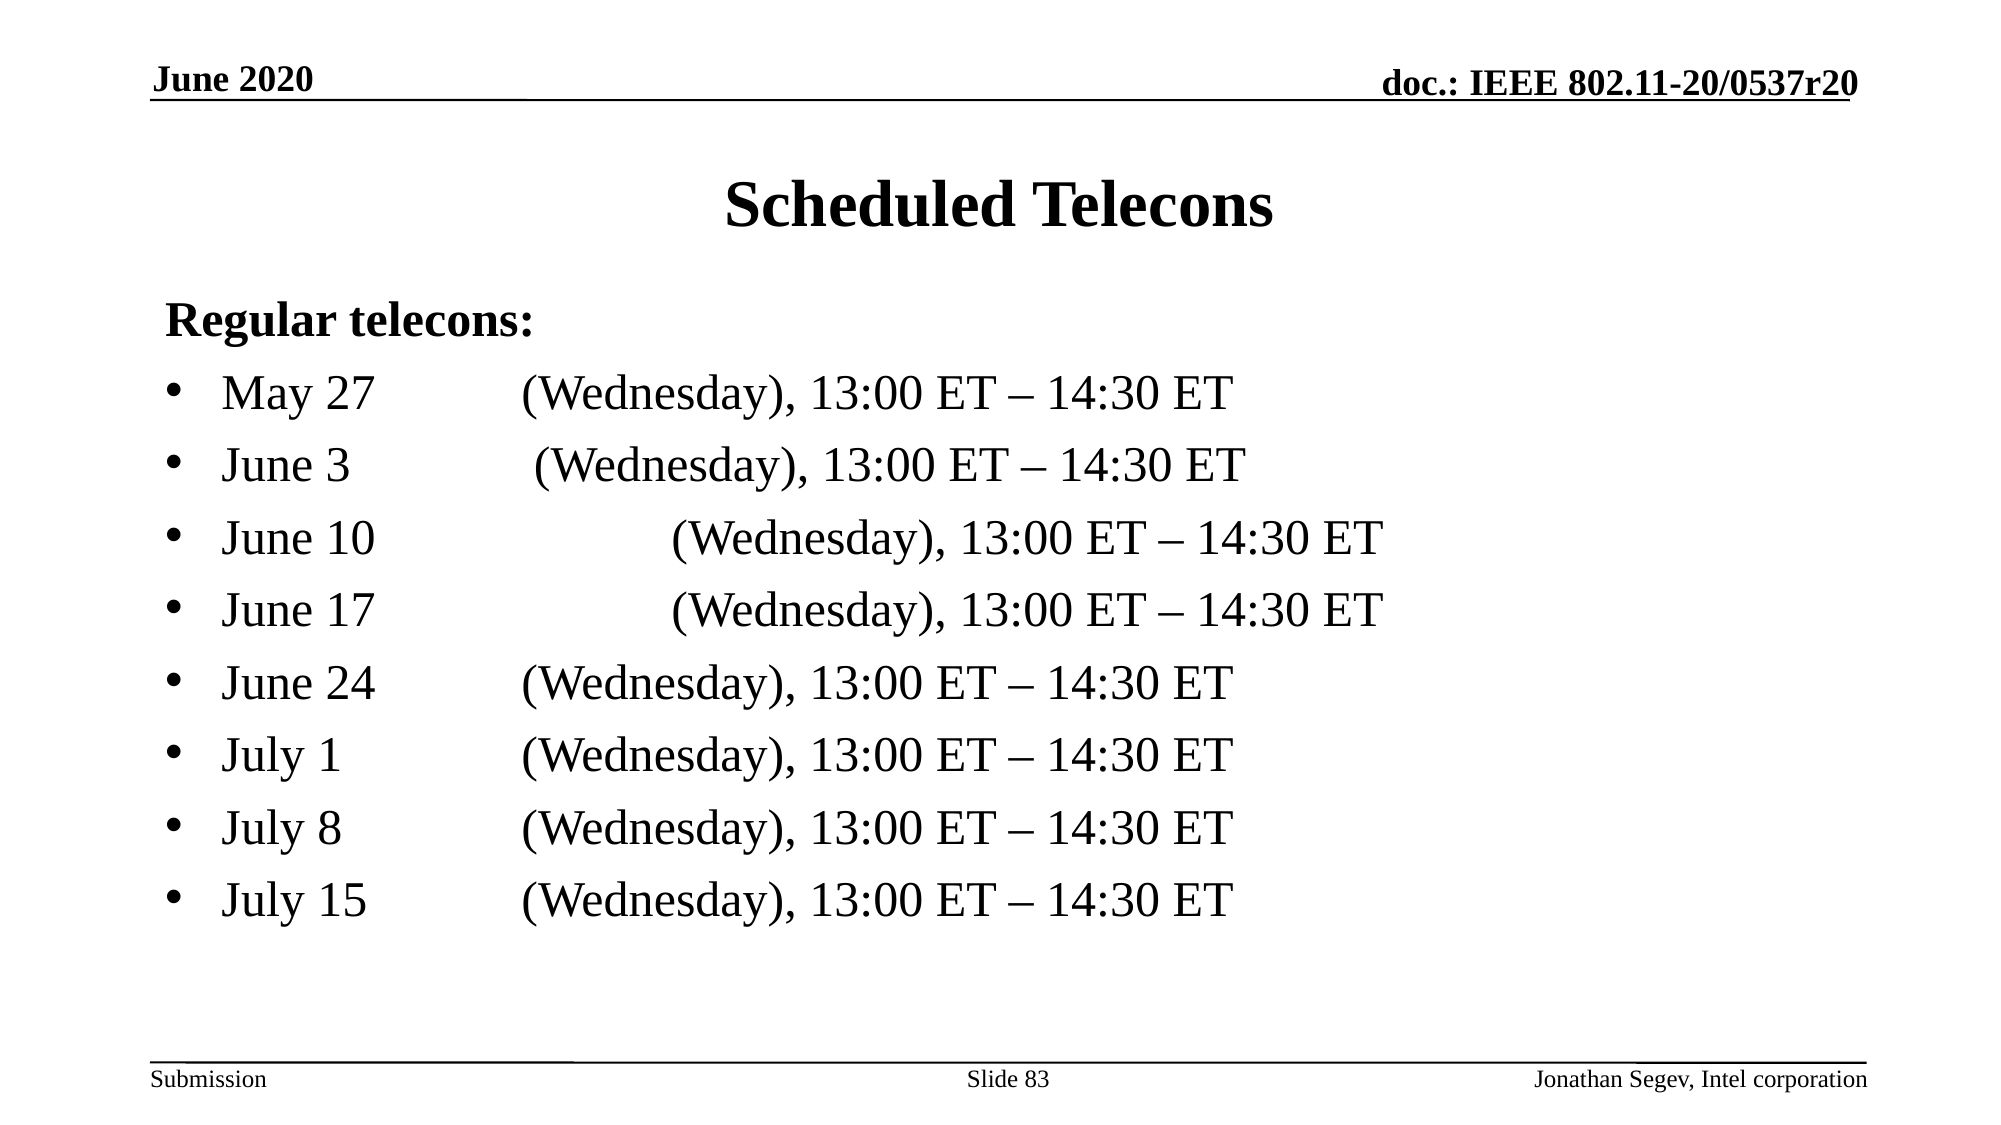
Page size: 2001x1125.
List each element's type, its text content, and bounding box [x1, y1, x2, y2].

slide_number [152, 54, 563, 100]
title Scheduled Telecons [149, 112, 1850, 278]
footer Jonathan Segev, Intel corporation [1171, 1061, 1869, 1093]
list Regular telecons: May 27 (Wednesday), 13:00 ET – 14:30 ET June 3 (Wednesday), 13:00 ET – 14:30 ET June 10 (Wednesday), 13:00 ET – 14:30 ET June 17 (Wednesday), 13:00 ET – 14:30 ET June 24 (Wednesday), 13:00 ET – 14:30 ET July 1 (Wednesday), 13:00 ET – 14:30 ET July 8 (Wednesday), 13:00 ET – 14:30 ET July 15 (Wednesday), 13:00 ET – 14:30 ET [149, 278, 1850, 670]
slide_number Slide 83 [950, 1061, 1067, 1123]
